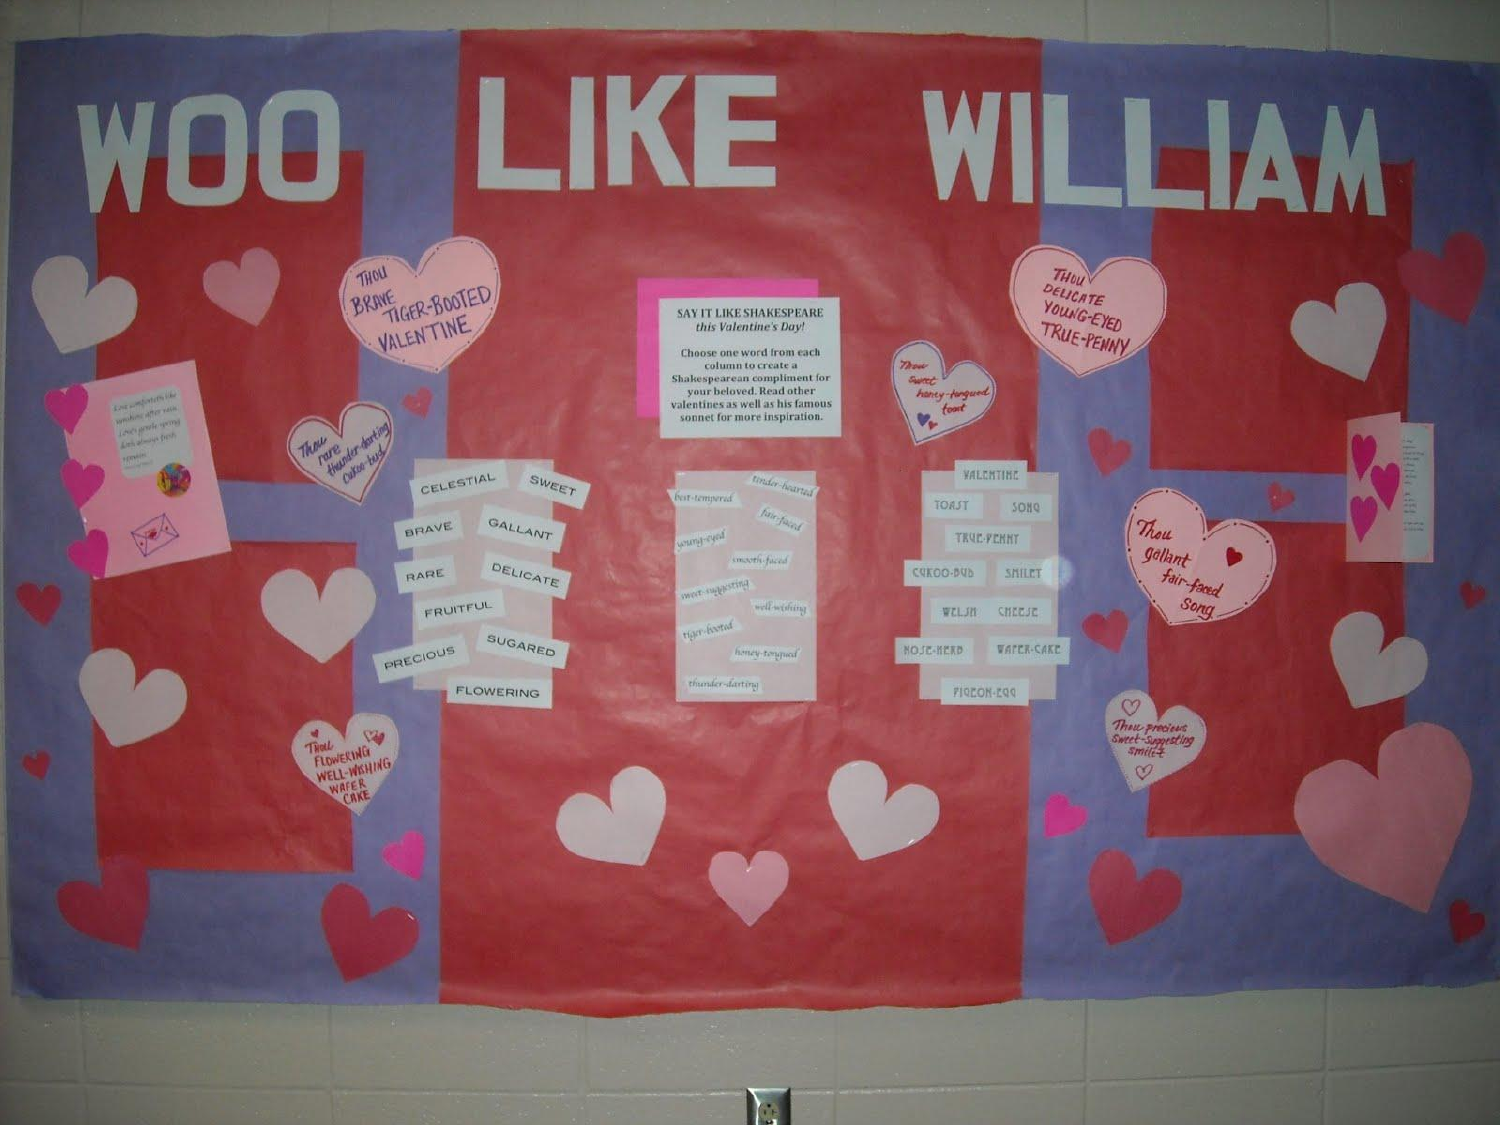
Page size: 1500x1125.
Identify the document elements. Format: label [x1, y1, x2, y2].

text_box [0, 0, 1500, 1125]
